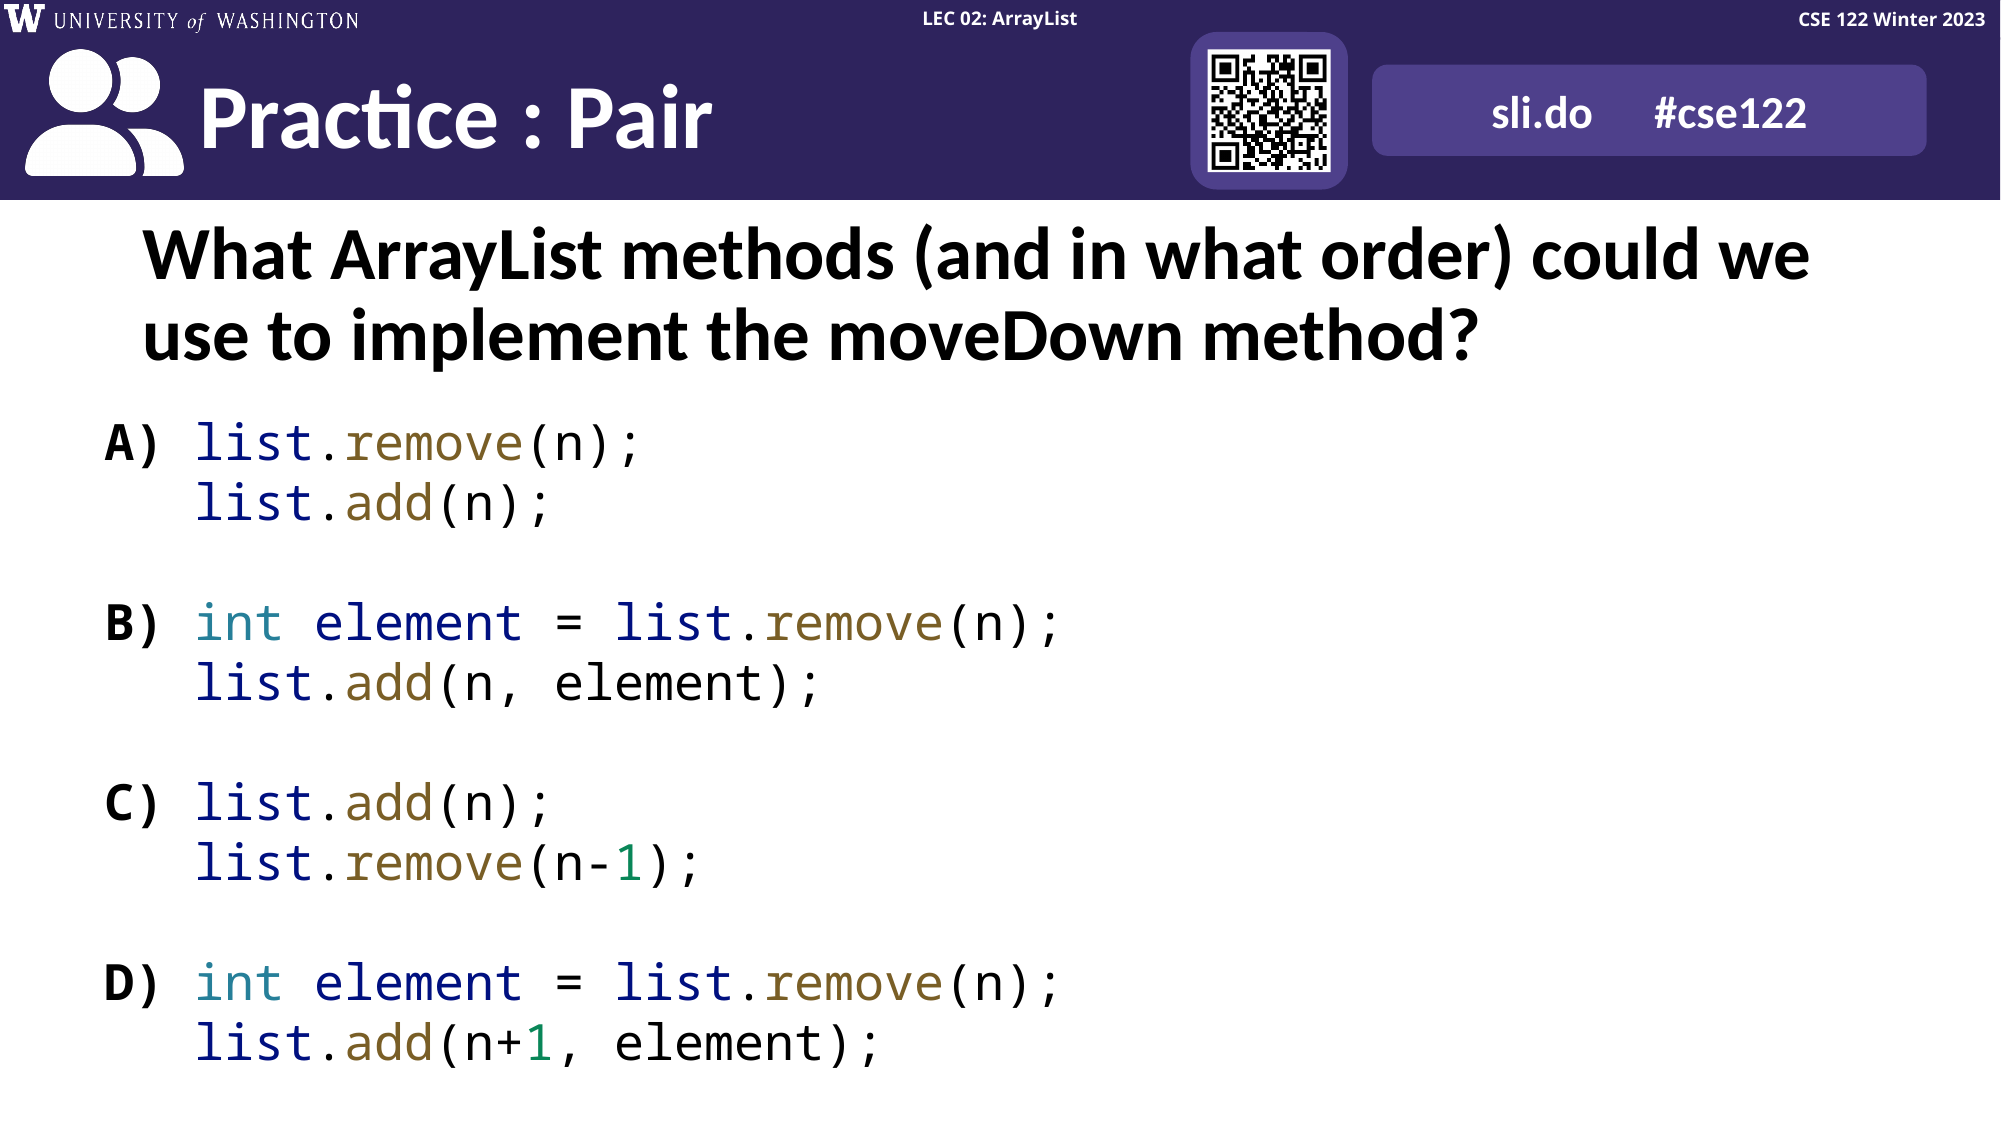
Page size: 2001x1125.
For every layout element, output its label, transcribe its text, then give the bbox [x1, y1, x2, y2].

text_box A) list.remove(n); list.add(n); B) int element = list.remove(n); list.add(n, element); C) list.add(n); list.remove(n-1); D) int element = list.remove(n); list.add(n+1, element); [89, 402, 1878, 1078]
picture [4, 4, 358, 33]
title What ArrayList methods (and in what order) could we use to implement the moveDown method? [127, 232, 1863, 359]
picture [1209, 51, 1329, 172]
picture [25, 49, 184, 176]
